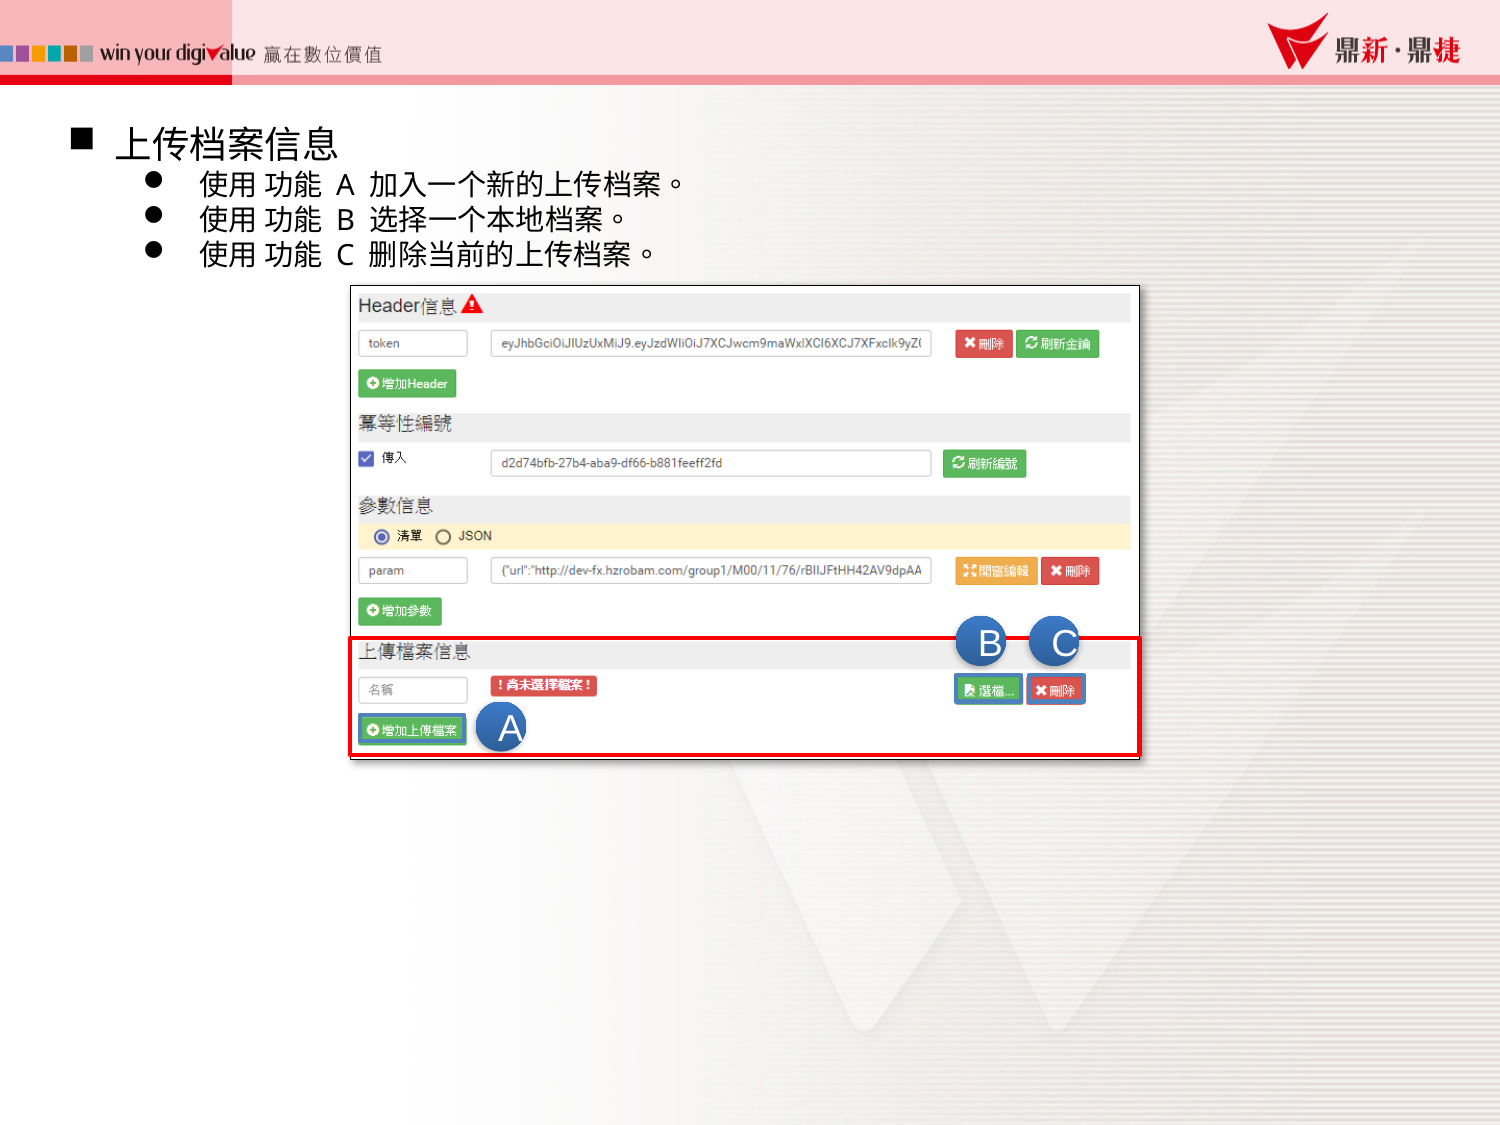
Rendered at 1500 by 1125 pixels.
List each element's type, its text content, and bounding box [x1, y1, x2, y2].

picture [0, 0, 1500, 1125]
text_box 上传档案信息 使用 功能 A 加入一个新的上传档案。 使用 功能 B 选择一个本地档案。 使用 功能 C 删除当前的上传档案。 [53, 113, 1437, 811]
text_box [349, 284, 1140, 760]
